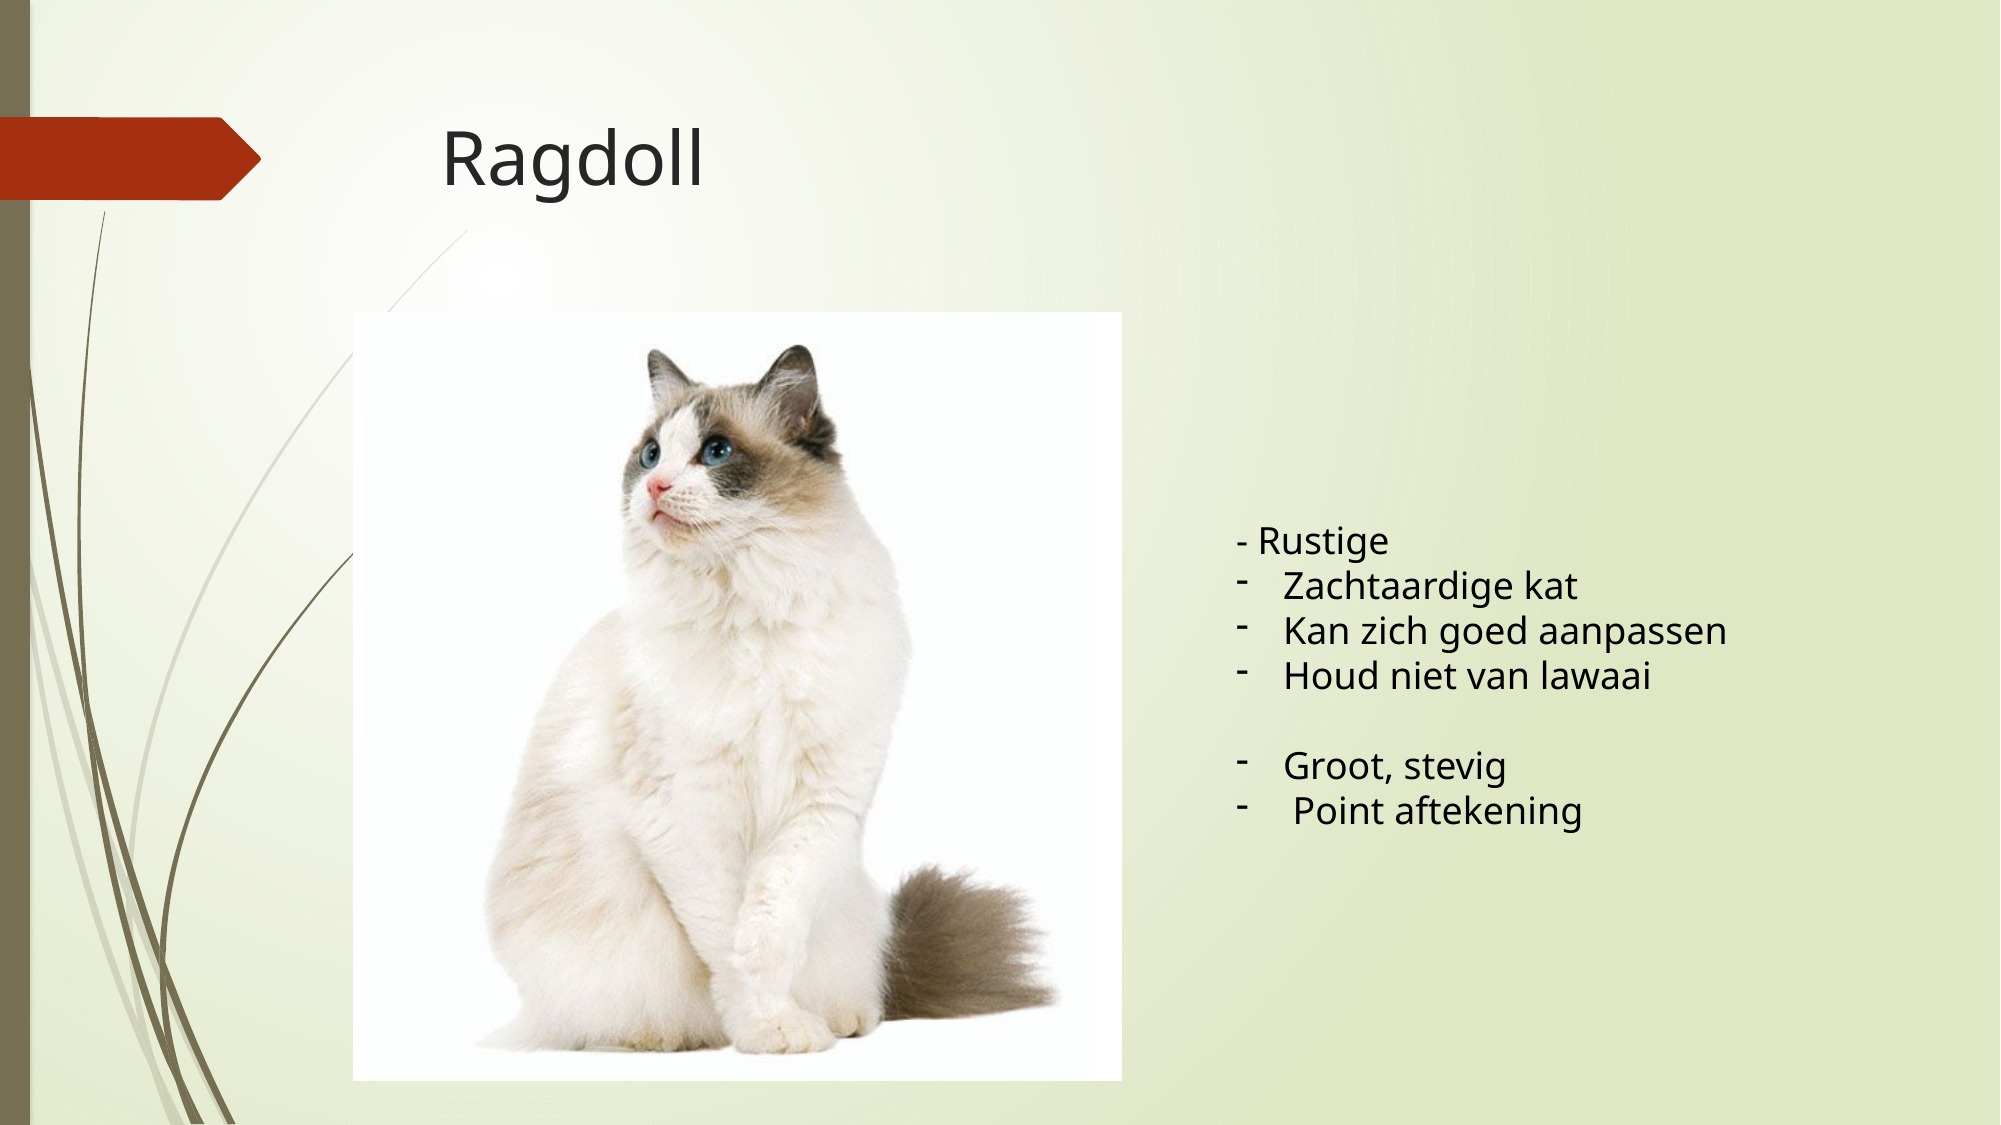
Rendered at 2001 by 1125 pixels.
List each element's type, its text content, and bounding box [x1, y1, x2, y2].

text_box - Rustige Zachtaardige kat Kan zich goed aanpassen Houd niet van lawaai Groot, stevig Point aftekening [1221, 509, 1841, 884]
title Ragdoll [425, 102, 1888, 313]
picture [353, 312, 1122, 1081]
